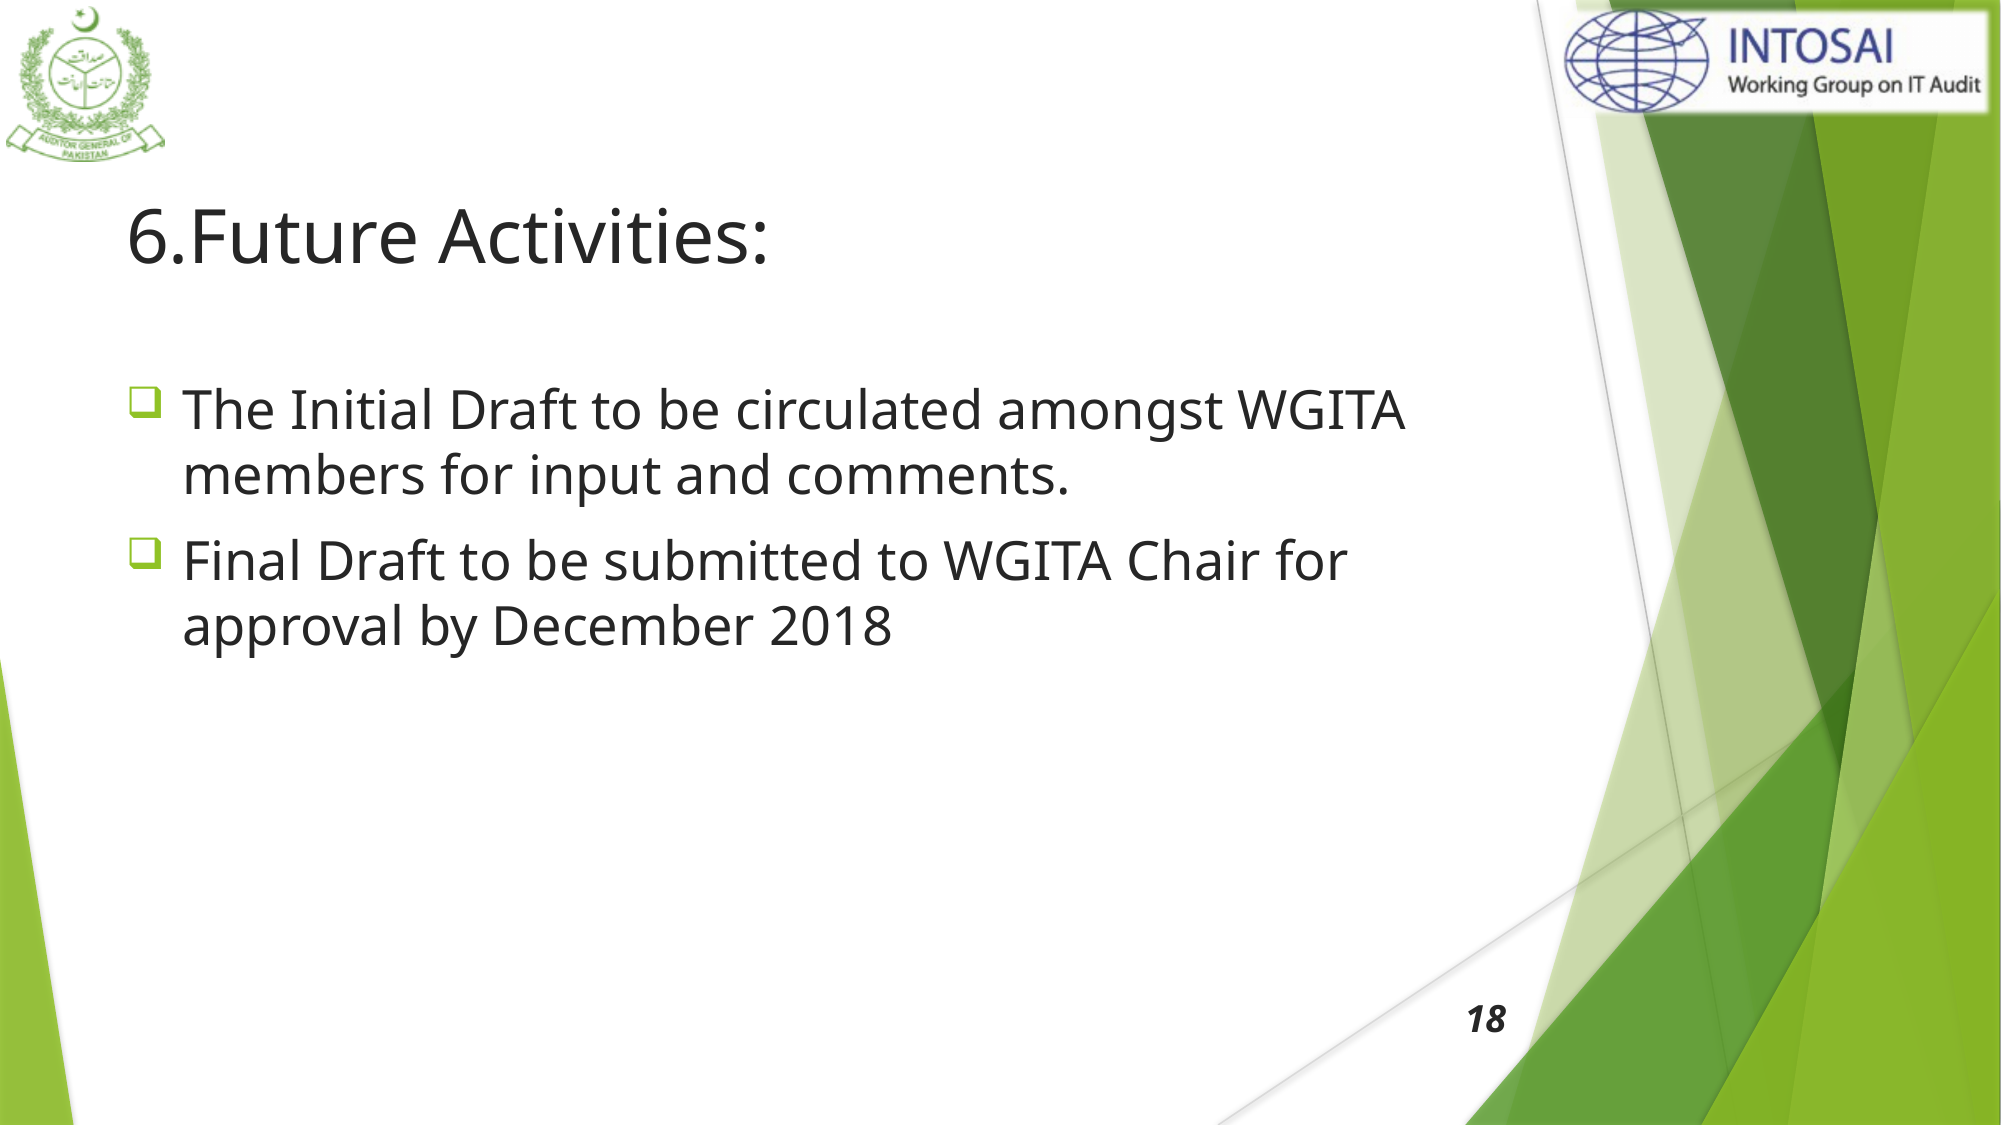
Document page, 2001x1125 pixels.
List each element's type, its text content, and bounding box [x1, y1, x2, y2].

slide_number 18 [1409, 991, 1522, 1051]
title 6.Future Activities: [111, 180, 1522, 368]
list The Initial Draft to be circulated amongst WGITA members for input and comments. Final Draft to be submitted to WGITA Chair for approval by December 2018 [111, 368, 1522, 1051]
picture [1567, 13, 1985, 111]
